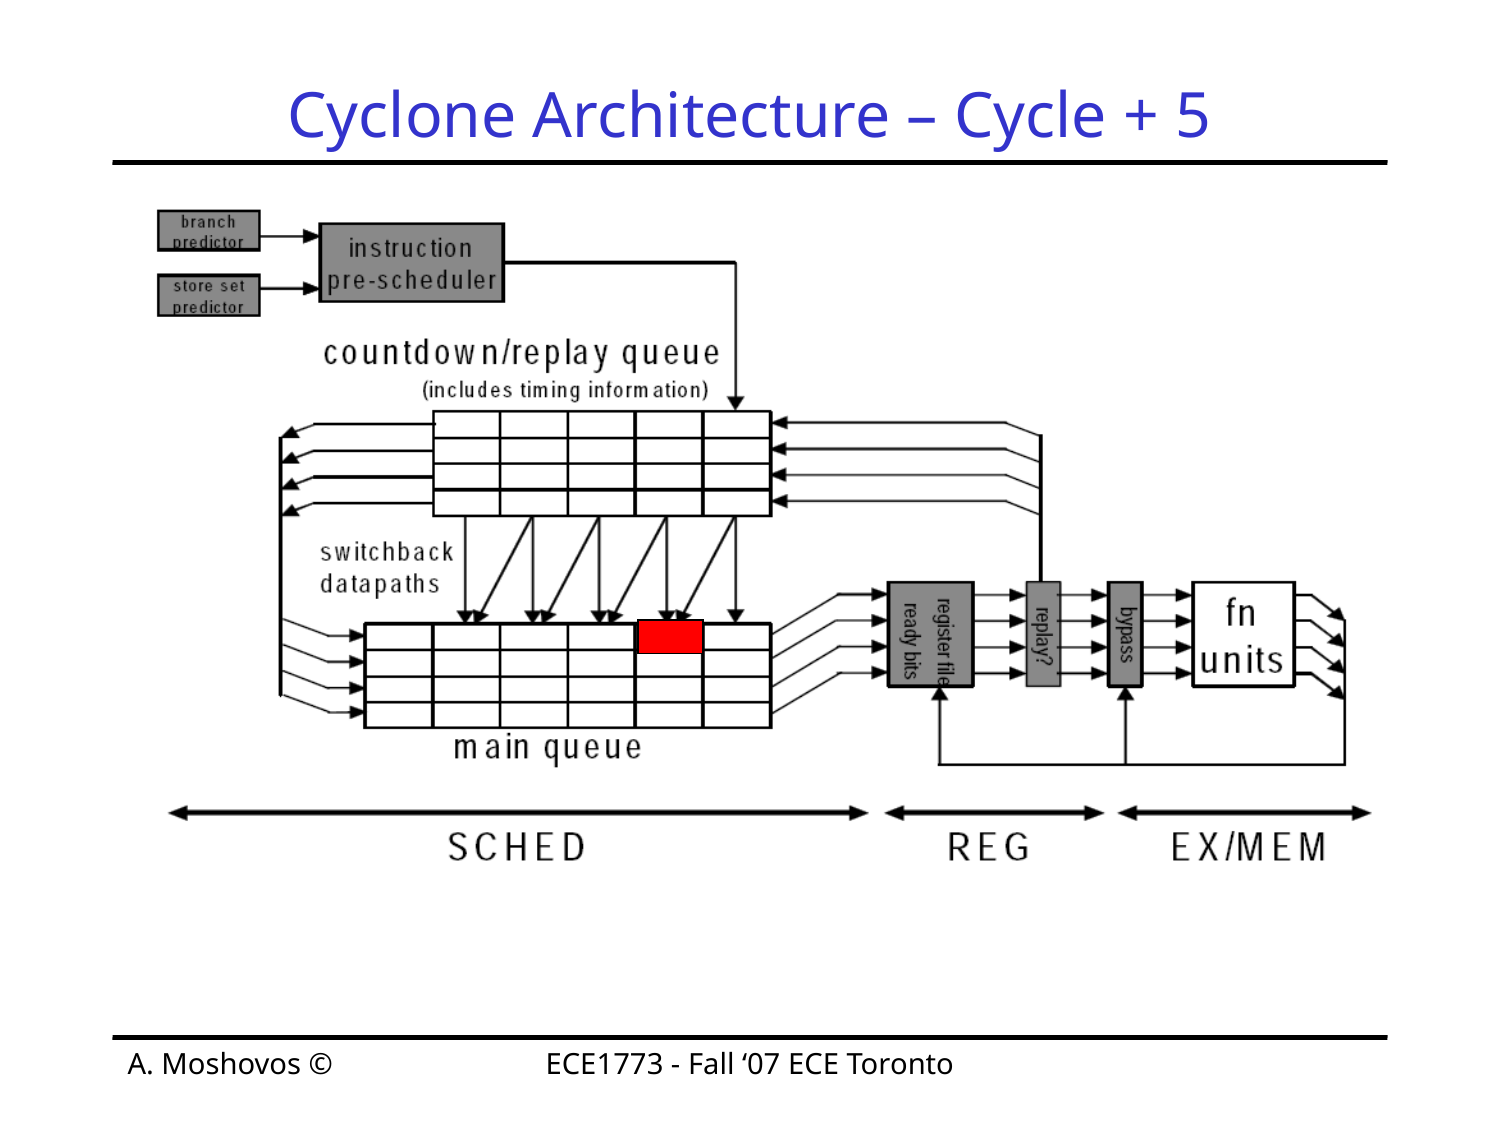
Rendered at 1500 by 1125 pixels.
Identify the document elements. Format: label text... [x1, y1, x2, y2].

picture [106, 182, 1413, 880]
title Cyclone Architecture – Cycle + 5 [112, 62, 1388, 163]
slide_number A. Moshovos © [112, 1037, 426, 1101]
footer ECE1773 - Fall ‘07 ECE Toronto [487, 1037, 1013, 1101]
